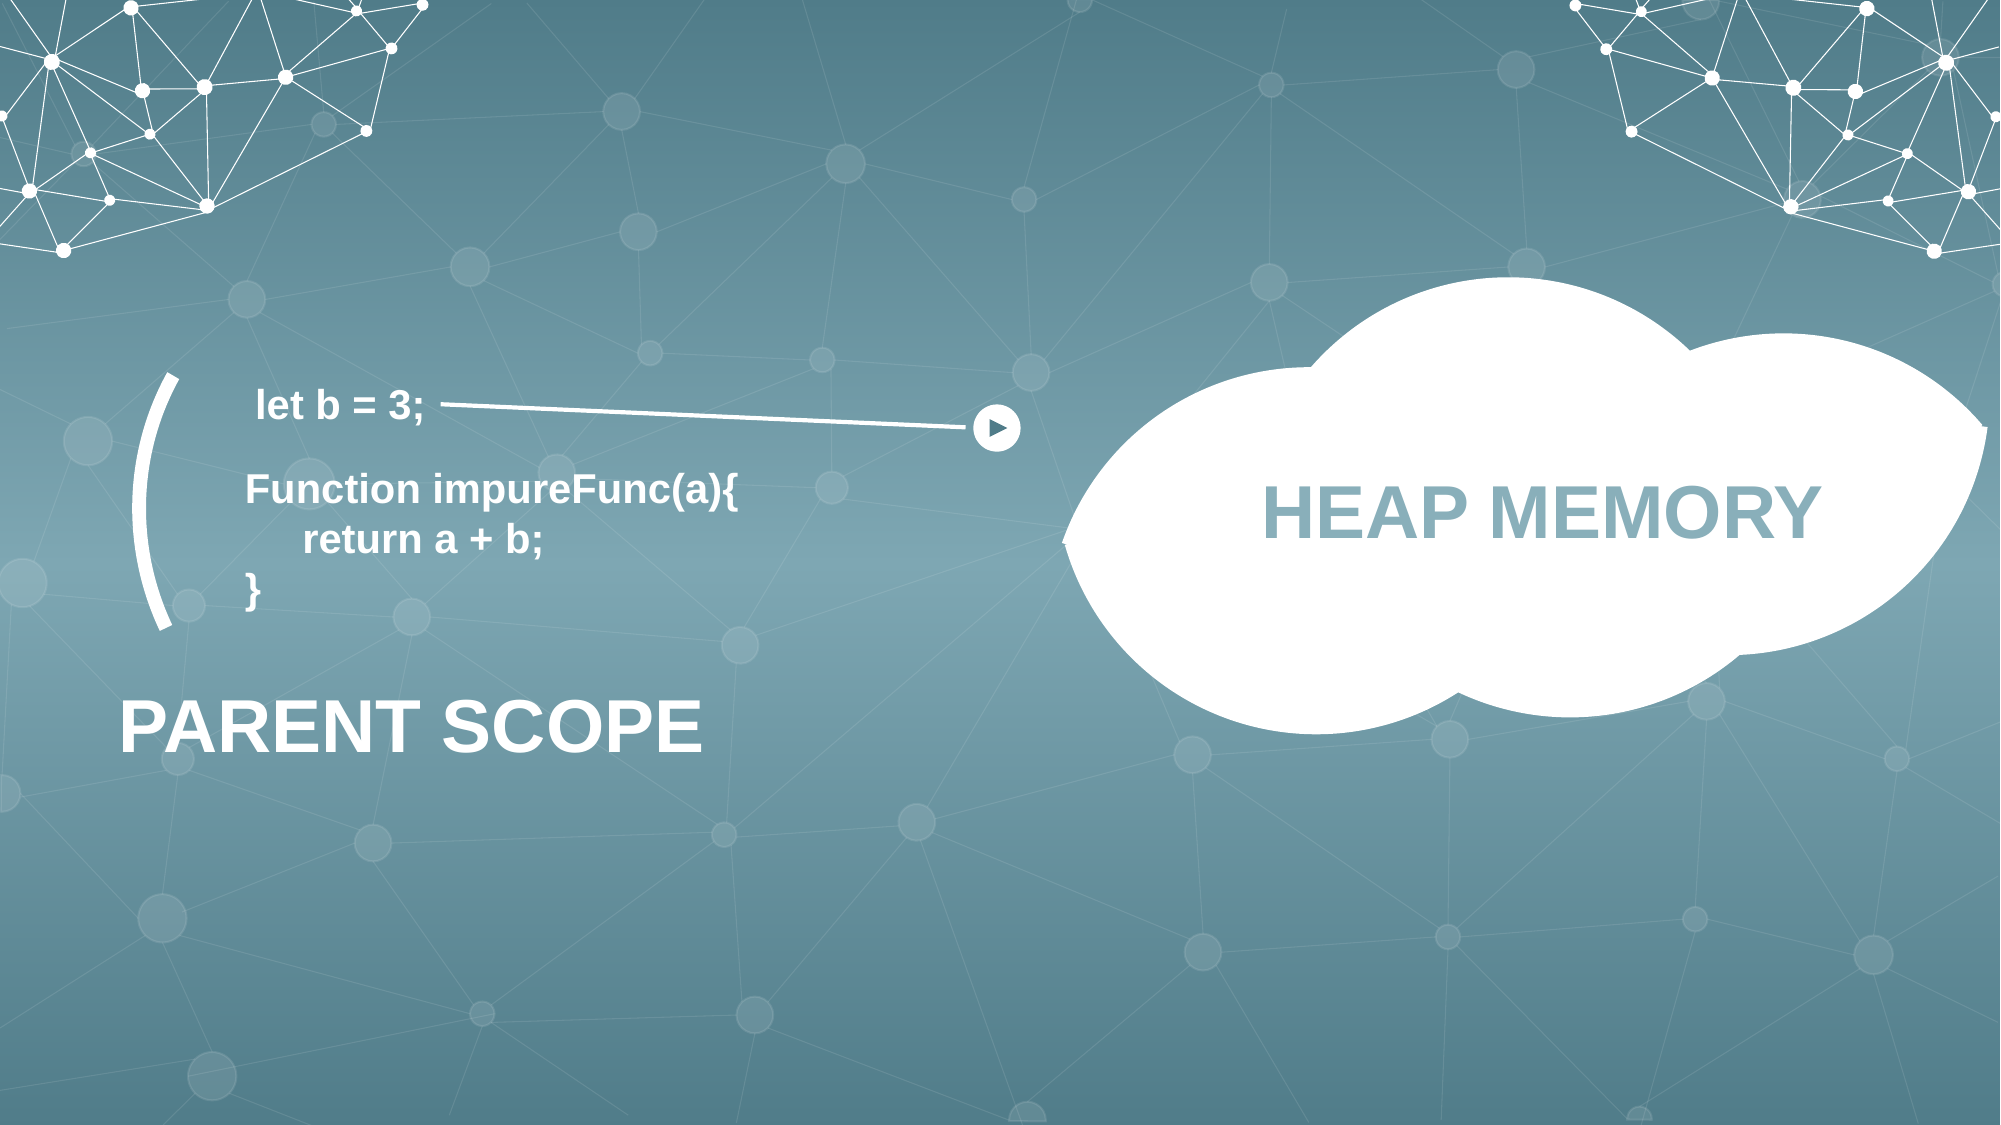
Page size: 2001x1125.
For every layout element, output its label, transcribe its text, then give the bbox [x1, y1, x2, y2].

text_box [440, 404, 966, 428]
text_box [1907, 415, 1989, 586]
text_box [1907, 363, 1984, 425]
text_box Function impureFunc(a){ return a + b; } [230, 404, 845, 620]
text_box let b = 3; [240, 320, 641, 436]
text_box PARENT SCOPE [0, 669, 932, 865]
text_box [1163, 277, 1907, 801]
text_box [131, 370, 181, 633]
text_box [1063, 515, 1163, 686]
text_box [973, 404, 1021, 452]
text_box [1060, 410, 1163, 545]
